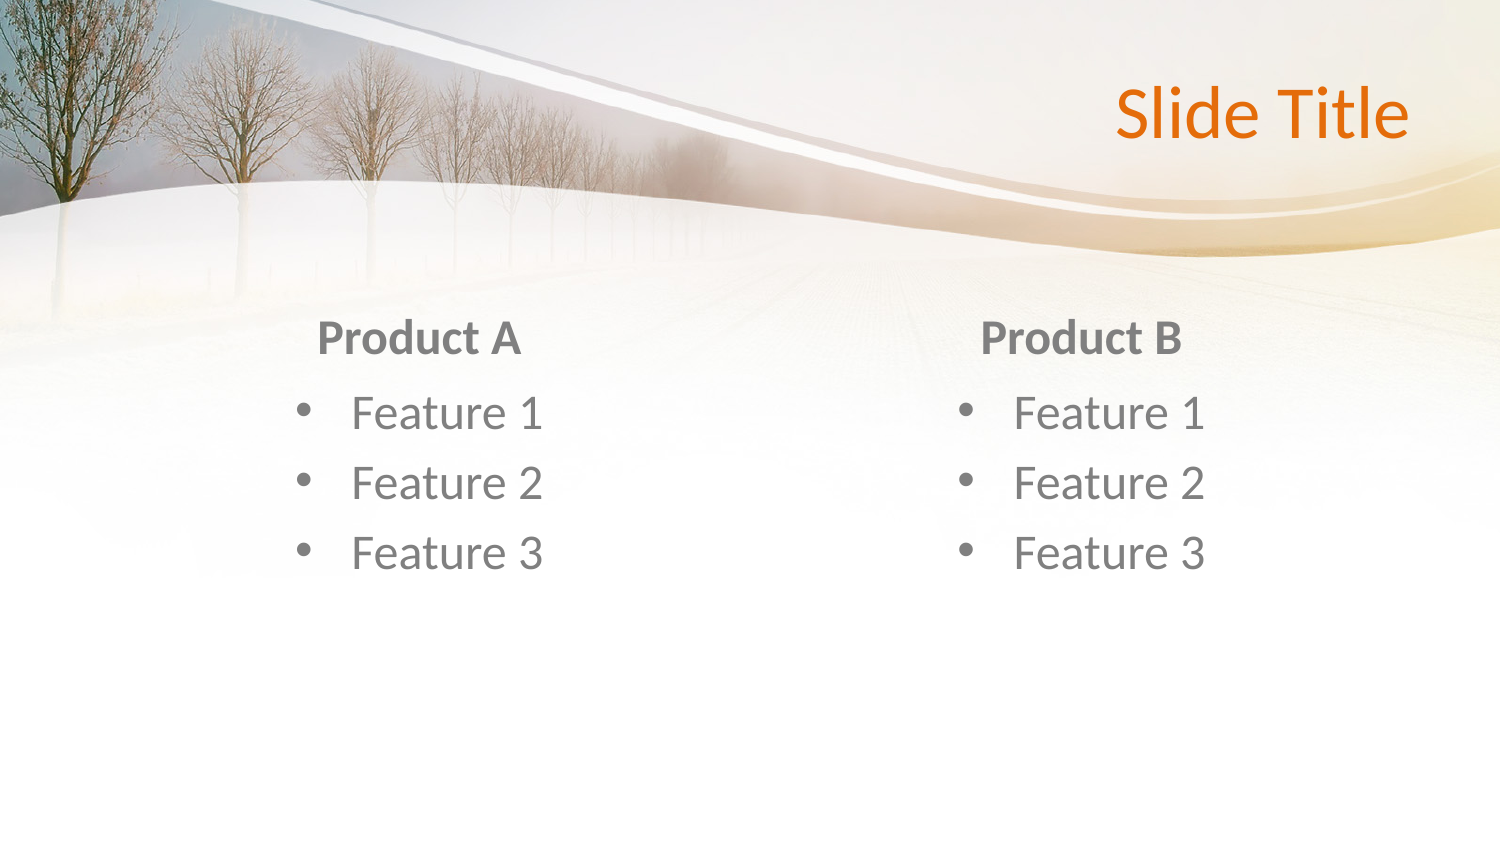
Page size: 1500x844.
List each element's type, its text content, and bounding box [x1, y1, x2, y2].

list Product A [88, 293, 750, 371]
title Slide Title [73, 46, 1427, 172]
list Feature 1 Feature 2 Feature 3 [88, 371, 750, 723]
picture [0, 0, 1500, 844]
list Product B [750, 293, 1413, 371]
list Feature 1 Feature 2 Feature 3 [750, 371, 1413, 723]
